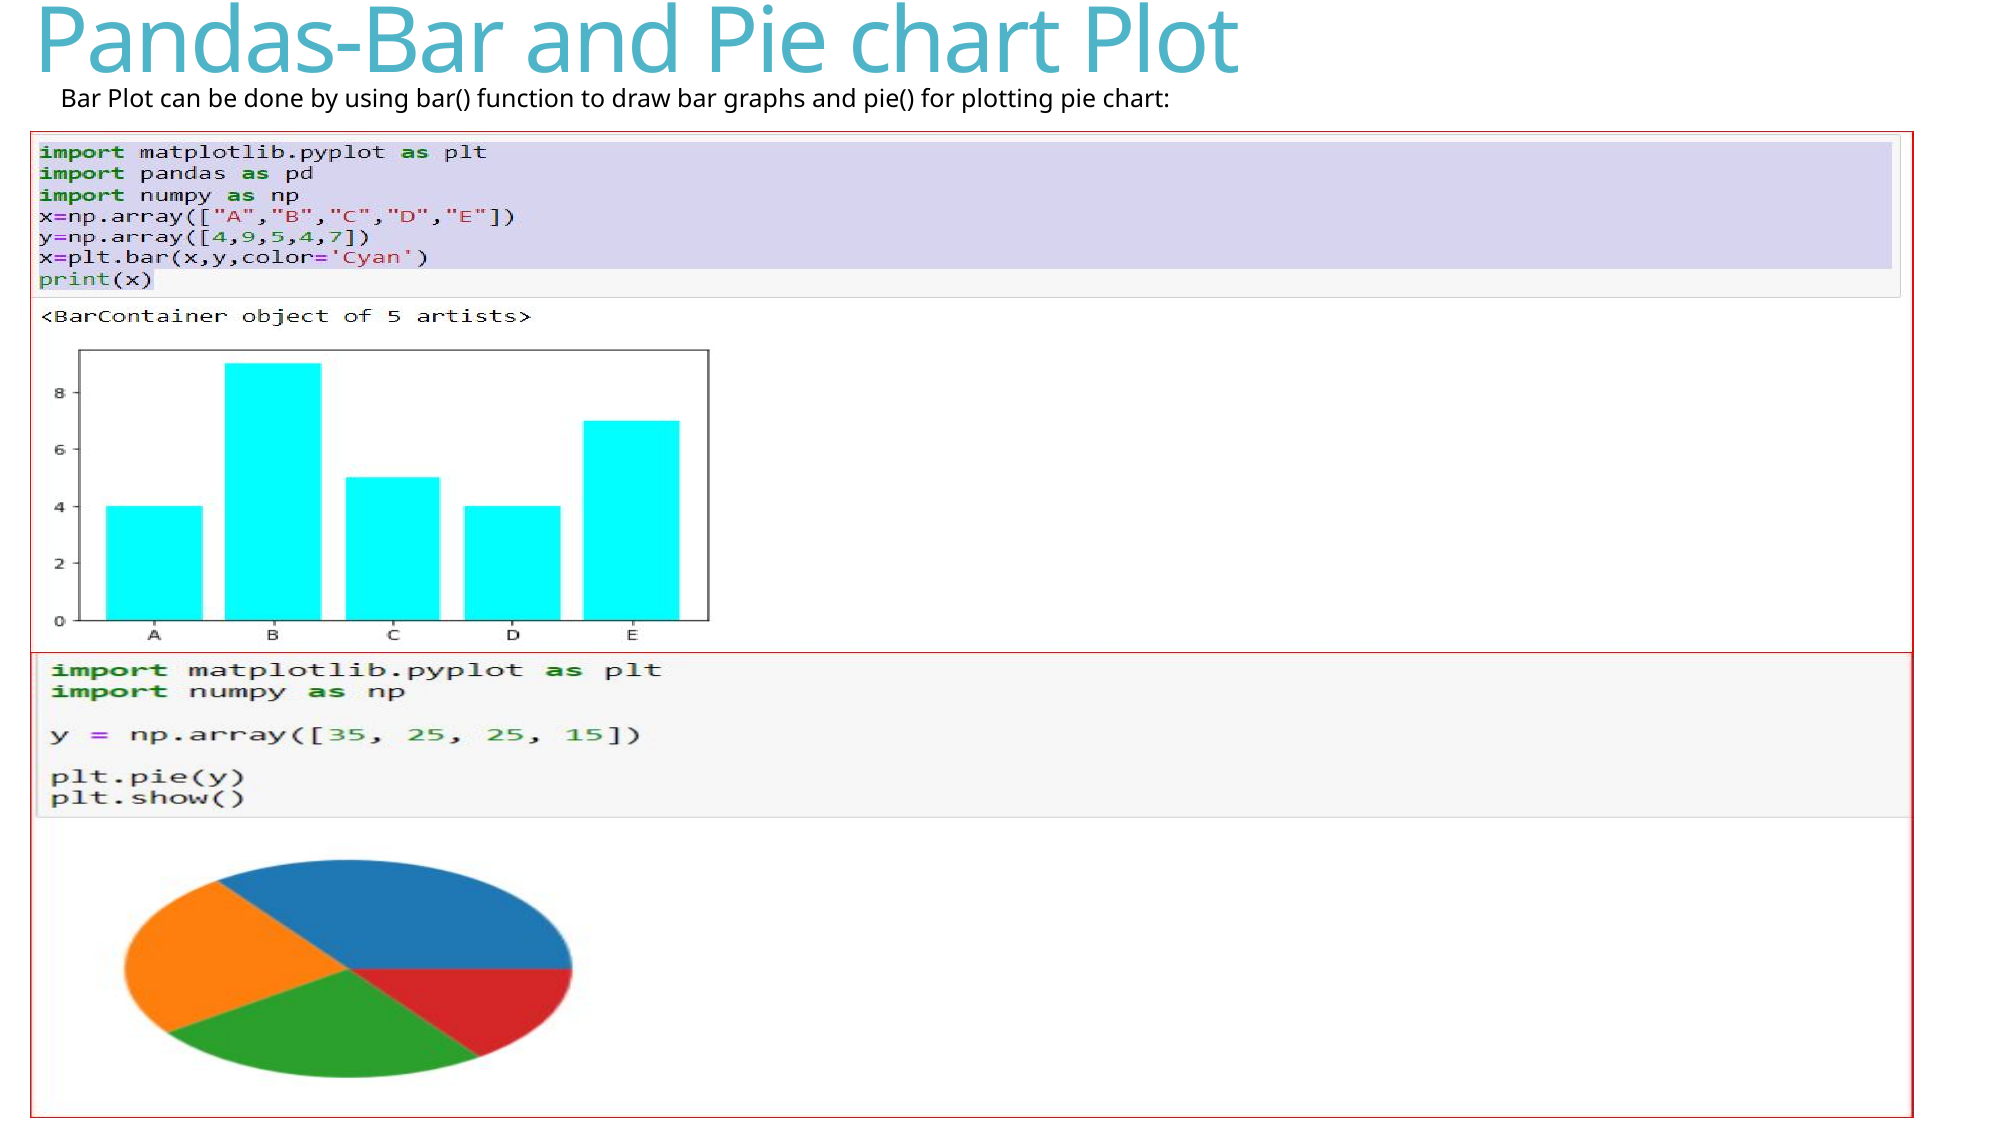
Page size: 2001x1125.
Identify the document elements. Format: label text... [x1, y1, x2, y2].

title Pandas-Bar and Pie chart Plot [18, 19, 1787, 70]
list Bar Plot can be done by using bar() function to draw bar graphs and pie() for plotting pie chart: [30, 80, 1787, 130]
picture [30, 130, 1914, 1118]
